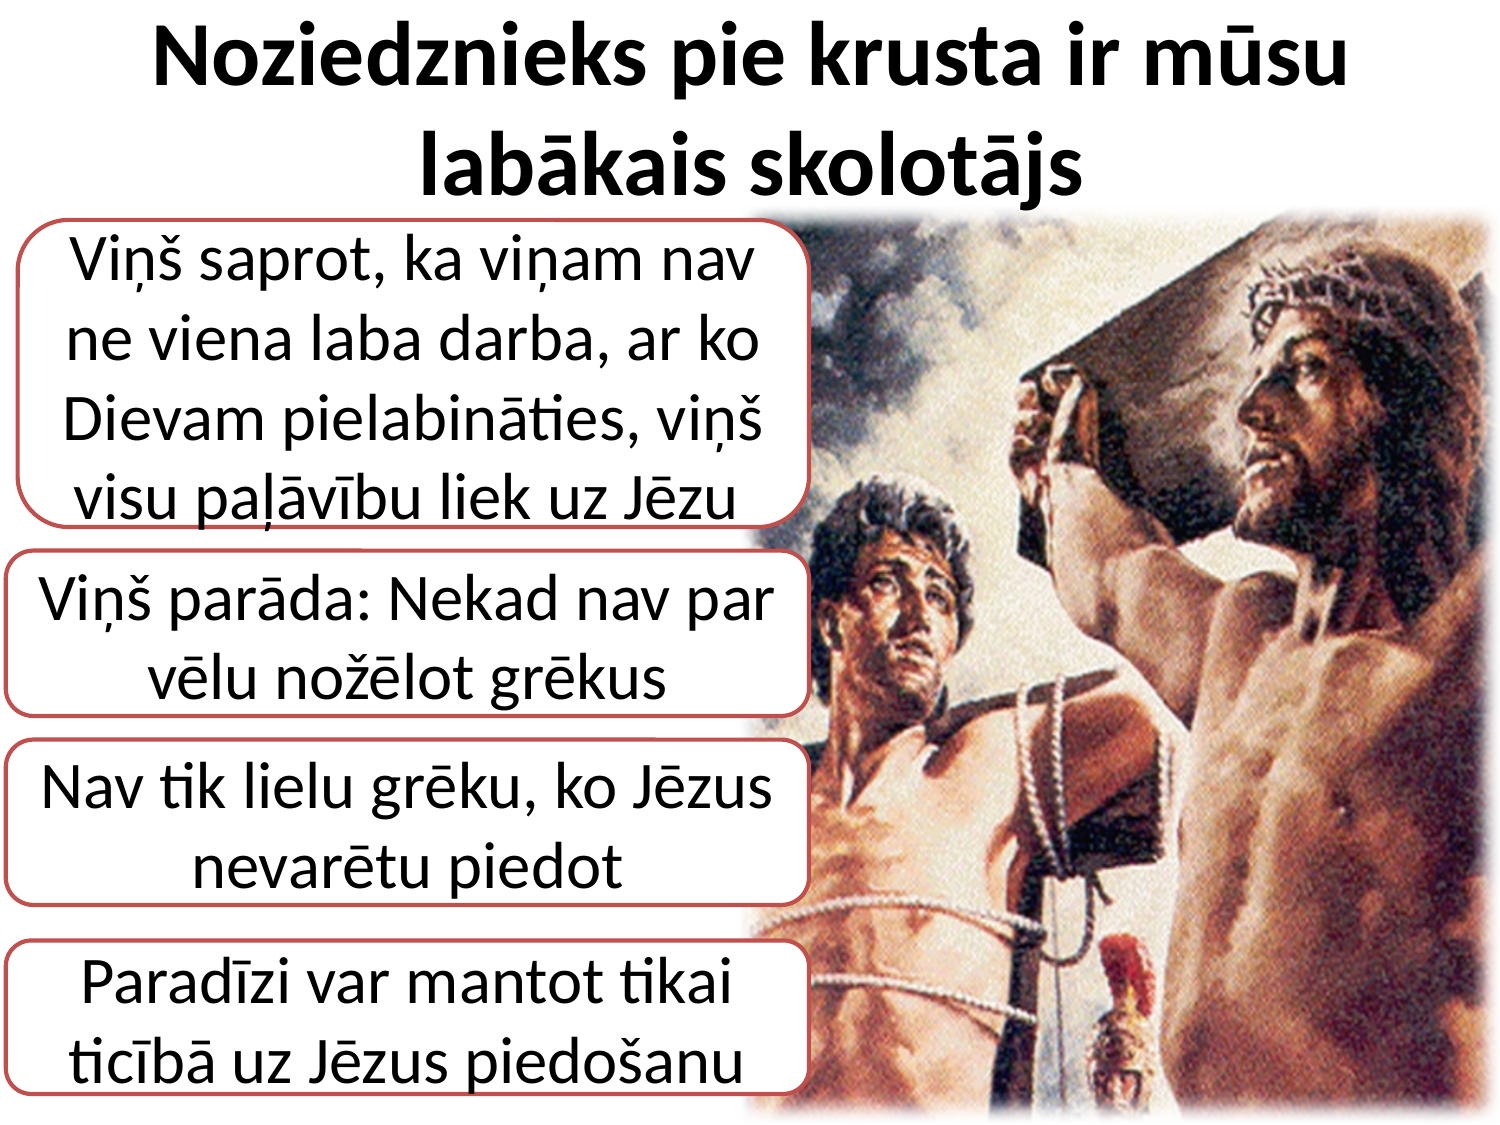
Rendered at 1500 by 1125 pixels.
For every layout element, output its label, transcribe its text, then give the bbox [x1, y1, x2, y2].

text_box Noziedznieks pie krusta ir mūsu labākais skolotājs [76, 0, 1427, 208]
text_box Paradīzi var mantot tikai ticībā uz Jēzus piedošanu [3, 938, 732, 1097]
text_box Viņš saprot, ka viņam nav ne viena laba darba, ar ko Dievam pielabināties, viņš visu paļāvību liek uz Jēzu [15, 217, 732, 530]
text_box Viņš parāda: Nekad nav par vēlu nožēlot grēkus [3, 548, 732, 719]
picture [737, 204, 1500, 1125]
text_box Nav tik lielu grēku, ko Jēzus nevarētu piedot [3, 737, 732, 908]
